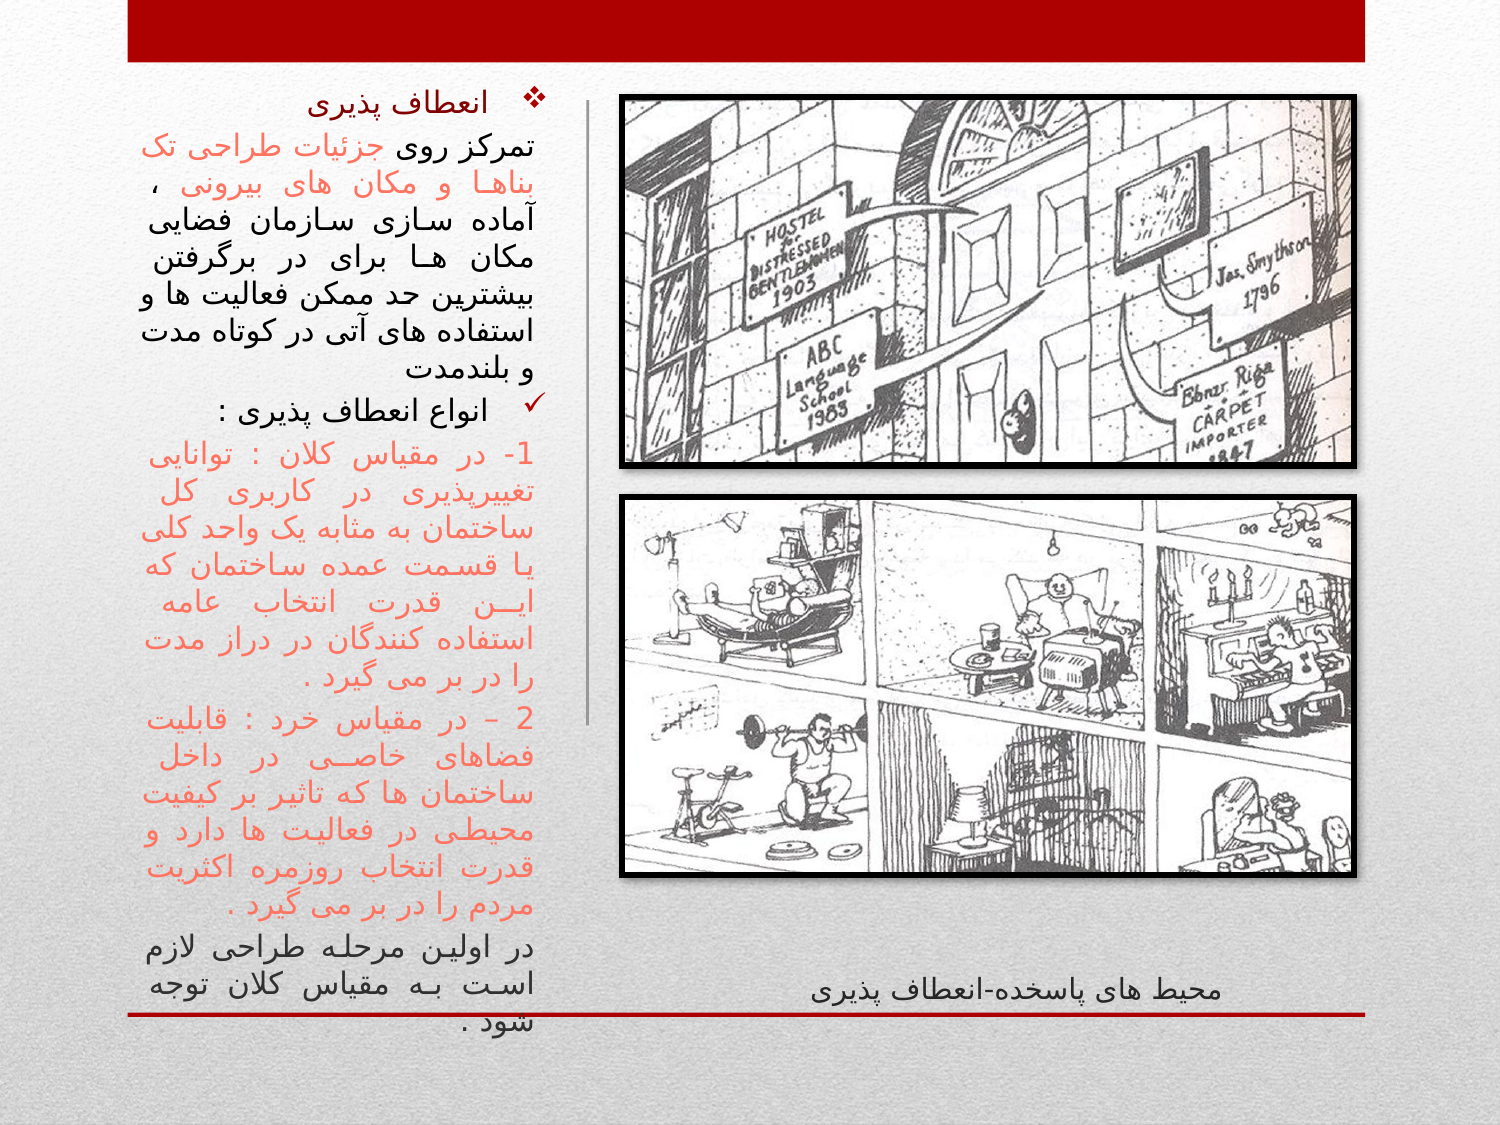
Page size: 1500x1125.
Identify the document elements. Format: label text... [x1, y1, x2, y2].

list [624, 99, 1352, 464]
picture [0, 0, 1500, 1125]
list انعطاف پذیری تمرکز روی جزئیات طراحی تک بناها و مکان های بیرونی ، آماده سازی سازمان فضایی مکان ها برای در برگرفتن بیشترین حد ممکن فعالیت ها و استفاده های آتی در کوتاه مدت و بلندمدت انواع انعطاف پذیری : 1- در مقیاس کلان : توانایی تغییرپذیری در کاربری کل ساختمان به مثابه یک واحد کلی یا قسمت عمده ساختمان که این قدرت انتخاب عامه استفاده کنندگان در دراز مدت را در بر می گیرد . 2 – در مقیاس خرد : قابلیت فضاهای خاصی در داخل ساختمان ها که تاثیر بر کیفیت محیطی در فعالیت ها دارد و قدرت انتخاب روزمره اکثریت مردم را در بر می گیرد . در اولین مرحله طراحی لازم است به مقیاس کلان توجه شود . [125, 75, 550, 1075]
title محیط های پاسخده-انعطاف پذیری [550, 750, 1238, 1013]
